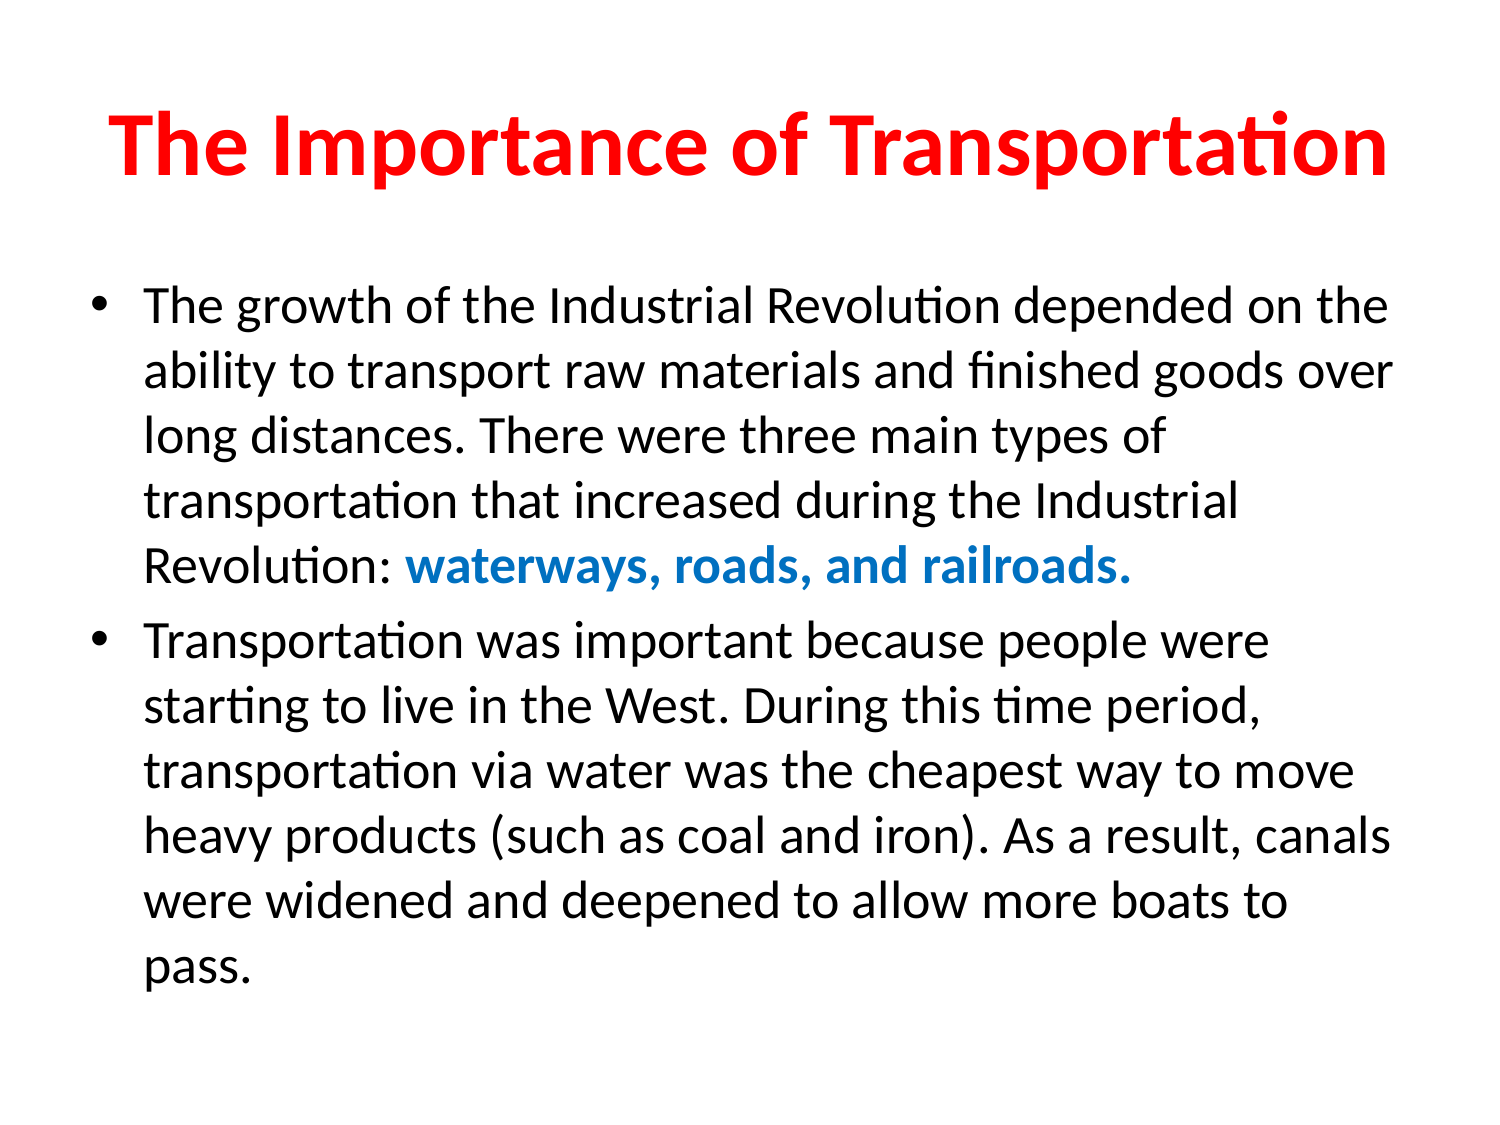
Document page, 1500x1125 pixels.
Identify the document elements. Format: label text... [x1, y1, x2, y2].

list The growth of the Industrial Revolution depended on the ability to transport raw materials and finished goods over long distances. There were three main types of transportation that increased during the Industrial Revolution: waterways, roads, and railroads. Transportation was important because people were starting to live in the West. During this time period, transportation via water was the cheapest way to move heavy products (such as coal and iron). As a result, canals were widened and deepened to allow more boats to pass. [75, 262, 1425, 1005]
title The Importance of Transportation [75, 45, 1425, 233]
